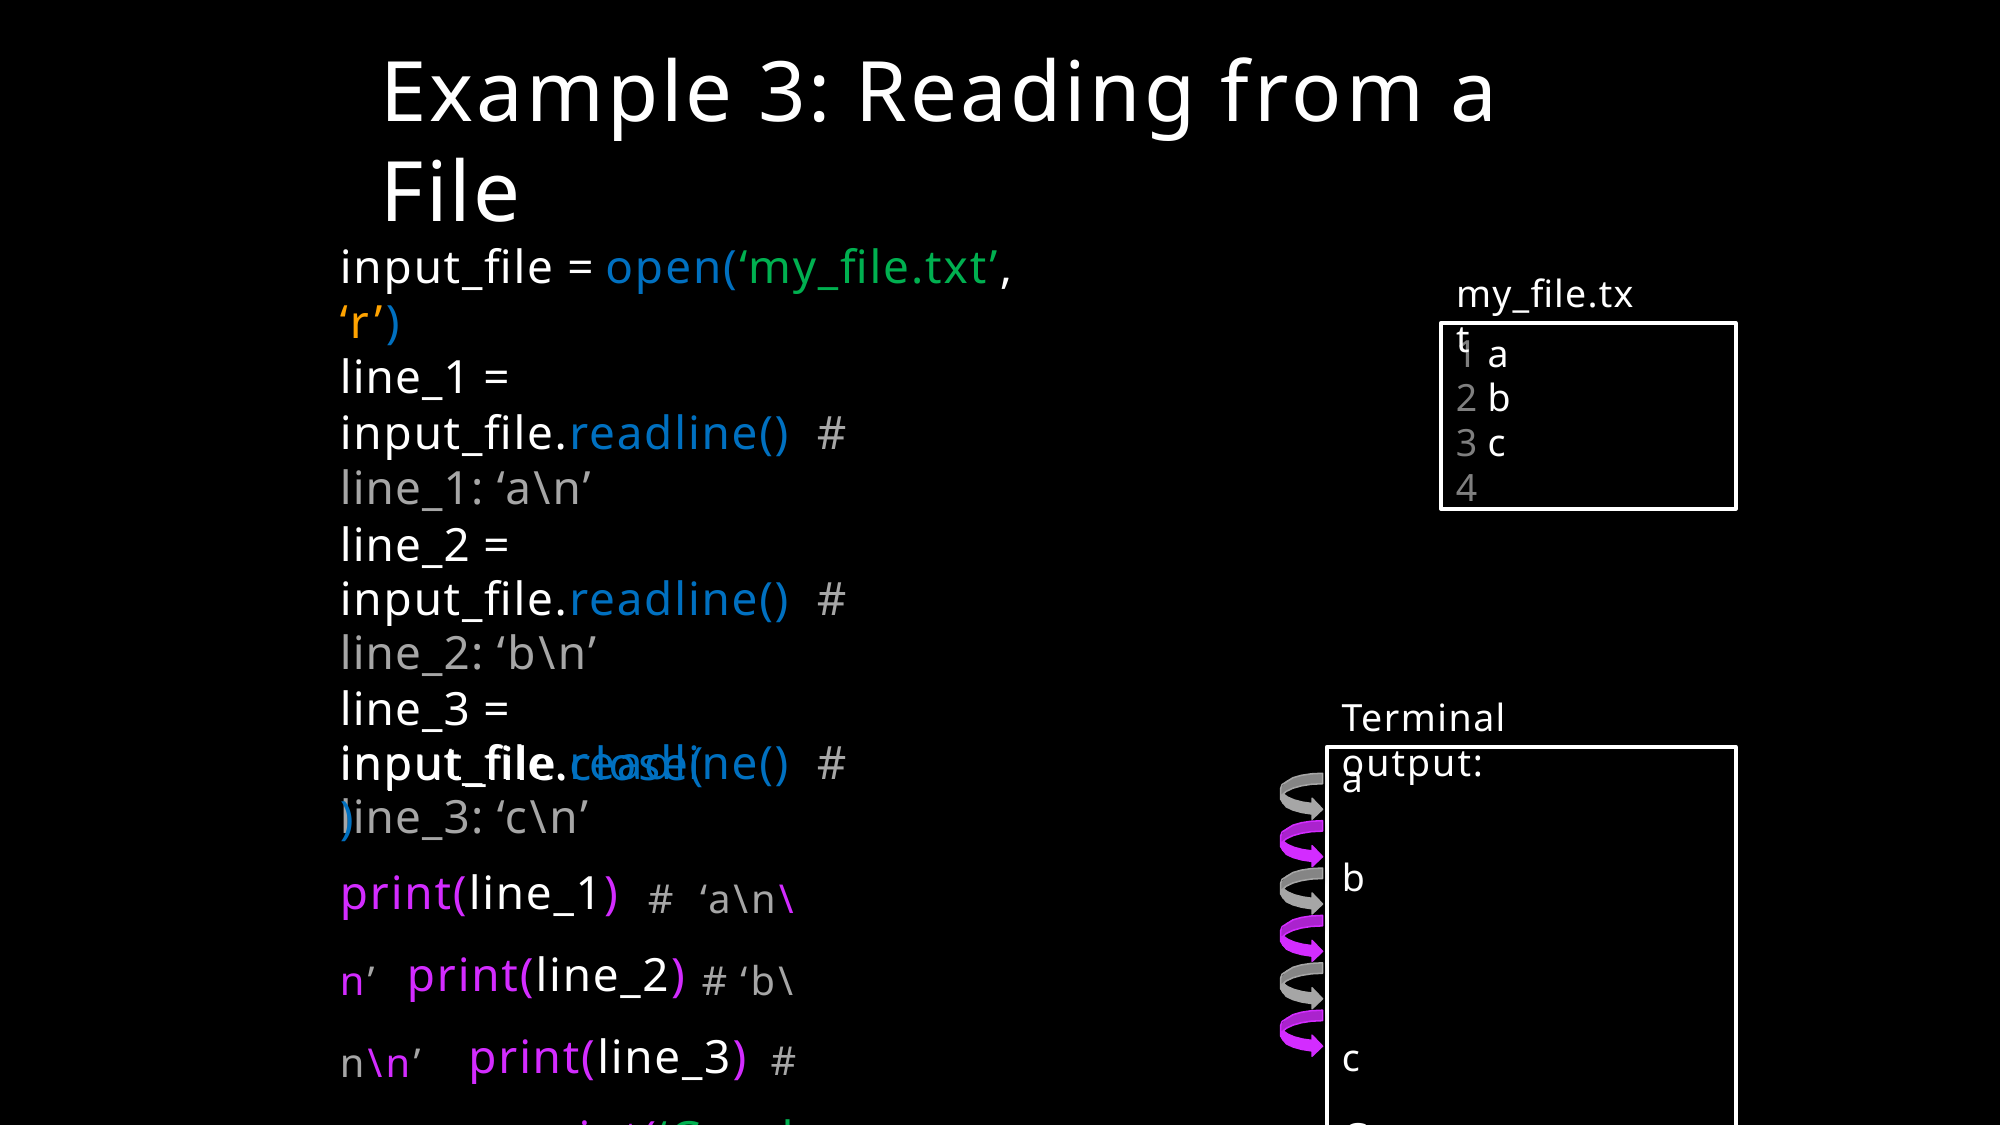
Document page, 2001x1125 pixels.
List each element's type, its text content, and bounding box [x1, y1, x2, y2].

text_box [1272, 769, 1331, 1068]
title Example 3: Reading from a File [378, 35, 1622, 238]
text_box a b c Good bye [1326, 747, 1736, 1125]
text_box input_file.close() [337, 732, 709, 842]
text_box my_file.txt [1453, 267, 1642, 360]
text_box a b c 4 [1441, 323, 1736, 509]
text_box print(line_1) # ‘a\n\n’ print(line_2) # ‘b\n\n’ print(line_3) # ‘c\n\n’ print(‘Good bye’) [333, 842, 802, 1125]
text_box Terminal output: [1339, 691, 1642, 784]
text_box line_1 = input_file.readline() # line_1: ‘a\n’ line_2 = input_file.readline() # line_2: ‘b\n’ line_3 = input_file.readline() # line_3: ‘c\n’ [337, 346, 953, 843]
text_box input_file = open(‘my_file.txt’, ‘r’) [337, 236, 1069, 349]
